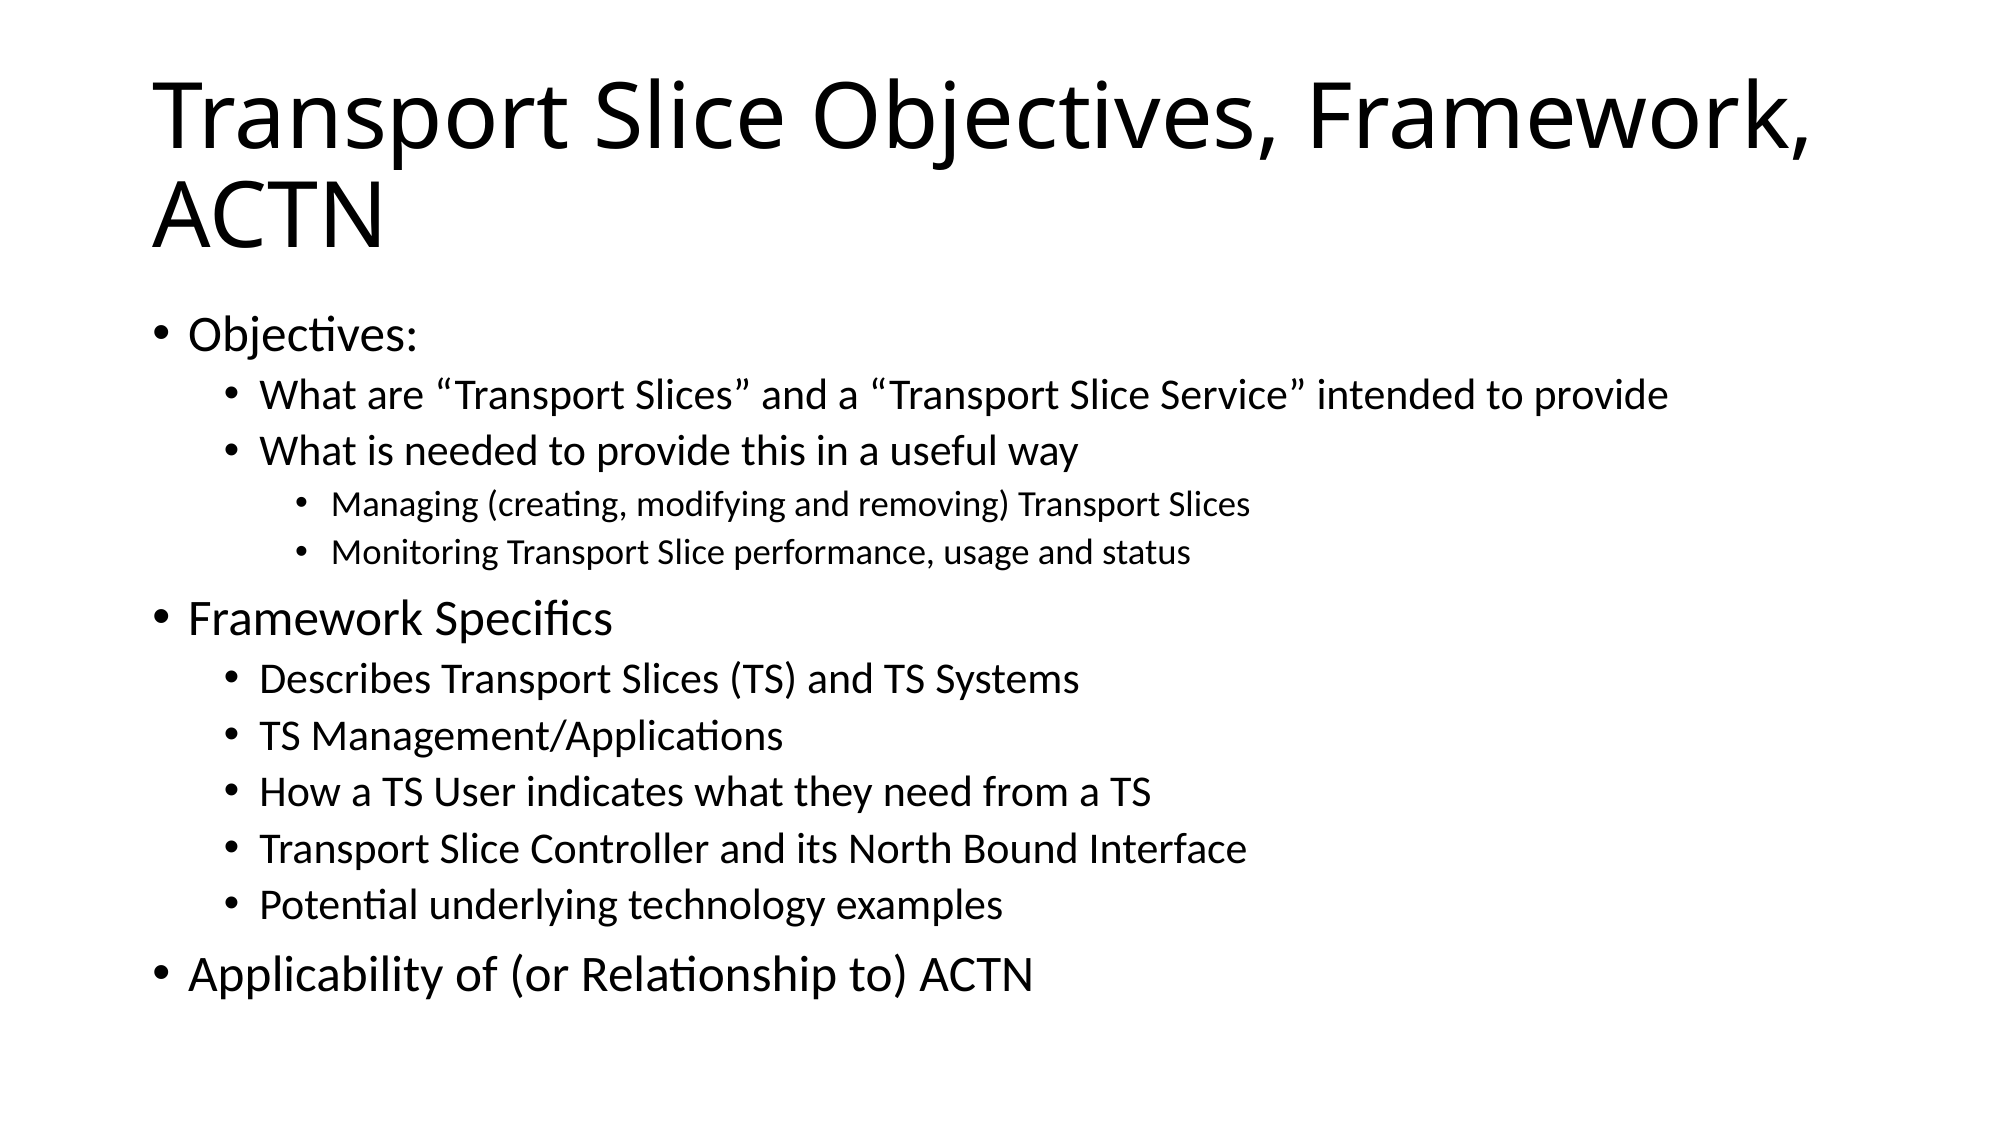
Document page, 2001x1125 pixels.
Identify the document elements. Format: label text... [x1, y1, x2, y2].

title Transport Slice Objectives, Framework, ACTN [137, 59, 1863, 278]
list Objectives: What are “Transport Slices” and a “Transport Slice Service” intended to provide What is needed to provide this in a useful way Managing (creating, modifying and removing) Transport Slices Monitoring Transport Slice performance, usage and status Framework Specifics Describes Transport Slices (TS) and TS Systems TS Management/Applications How a TS User indicates what they need from a TS Transport Slice Controller and its North Bound Interface Potential underlying technology examples Applicability of (or Relationship to) ACTN [137, 299, 1863, 1014]
